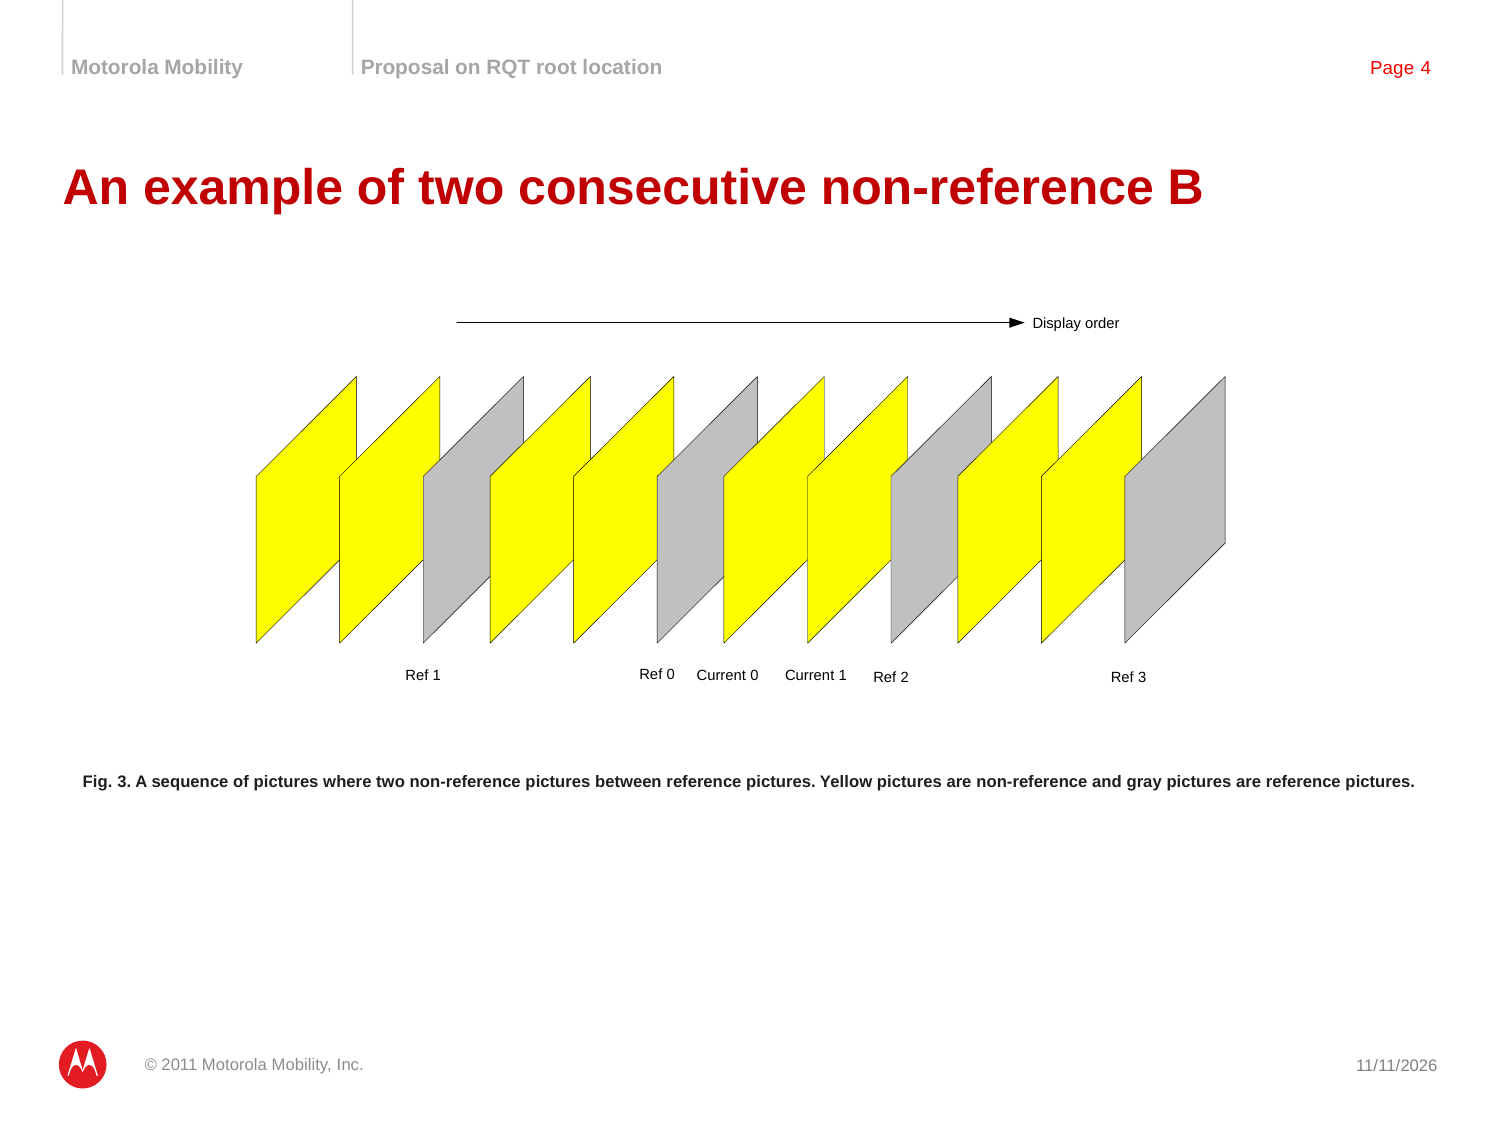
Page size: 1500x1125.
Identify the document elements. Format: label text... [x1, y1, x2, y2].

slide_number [1347, 1043, 1447, 1087]
title An example of two consecutive non-reference B [62, 78, 1439, 215]
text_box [253, 304, 1229, 697]
footer © 2011 Motorola Mobility, Inc. [129, 1041, 605, 1086]
text_box Fig. 3. A sequence of pictures where two non-reference pictures between reference pictures. Yellow pictures are non-reference and gray pictures are reference pictures. [67, 733, 1433, 798]
